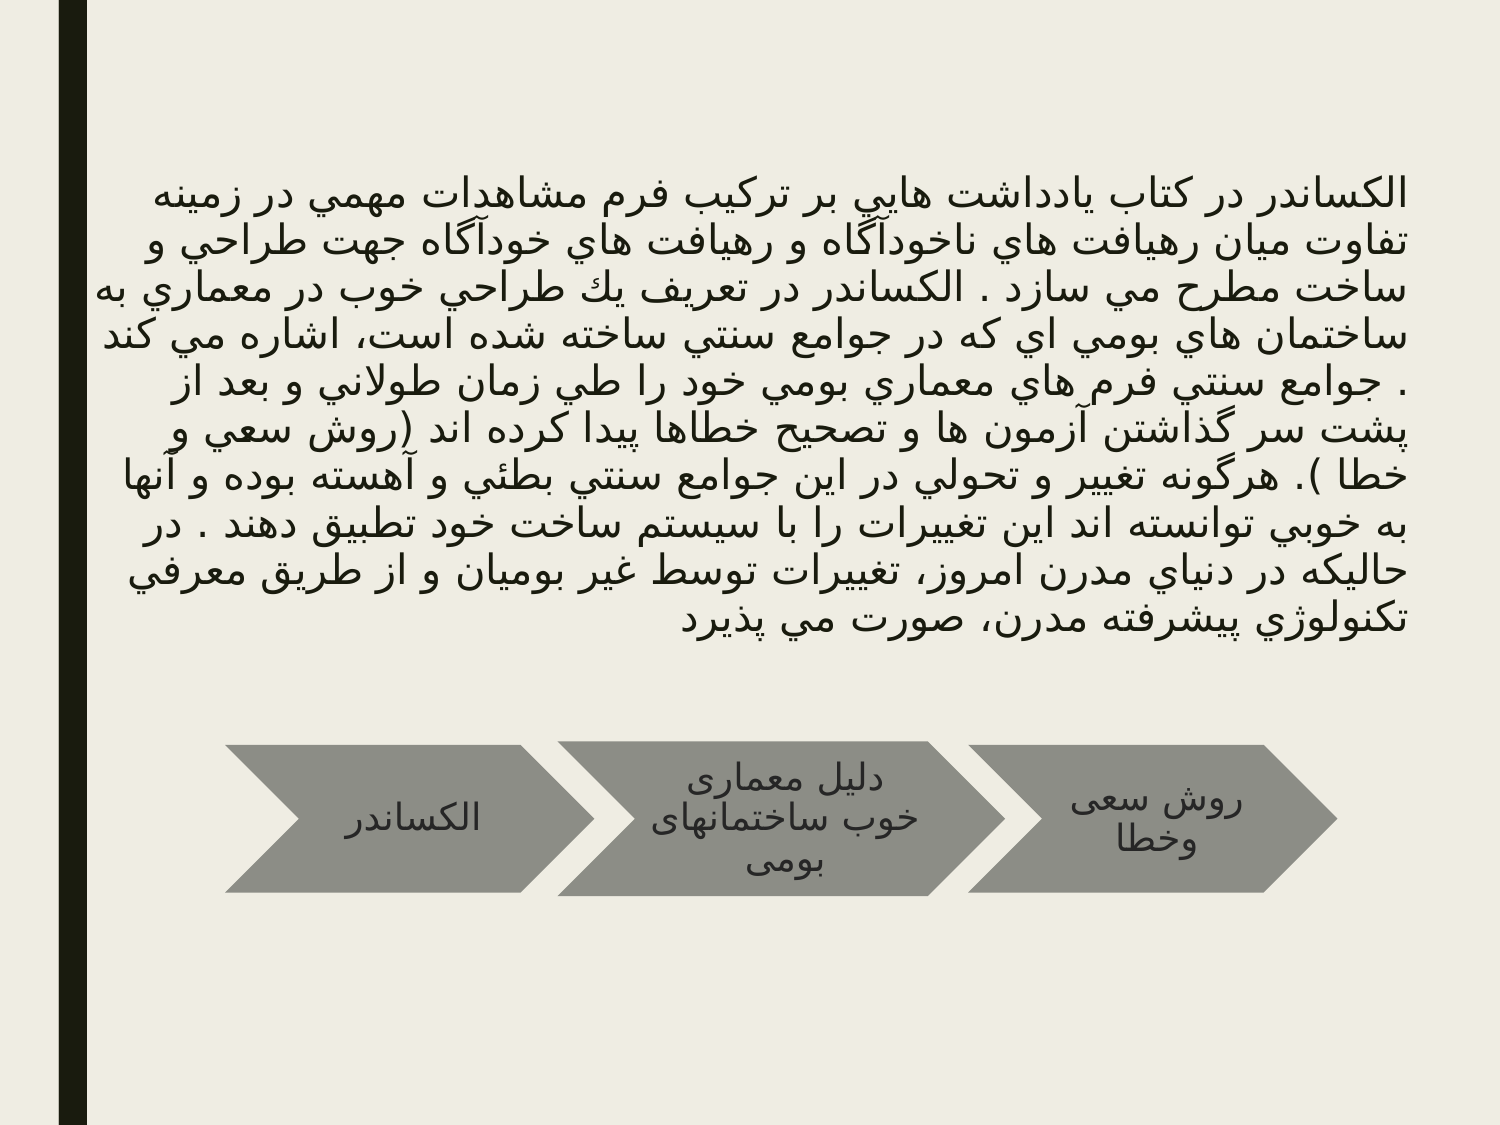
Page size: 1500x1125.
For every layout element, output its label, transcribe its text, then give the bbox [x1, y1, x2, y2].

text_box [224, 574, 1338, 1063]
list الكساندر در کتاب يادداشت هايي بر تركيب فرم مشاهدات مهمي در زمينه تفاوت ميان رهيافت هاي ناخودآگاه و رهيافت هاي خودآگاه جهت طراحي و ساخت مطرح مي سازد . الكساندر در تعريف يك طراحي خوب در معماري به ساختمان هاي بومي اي كه در جوامع سنتي ساخته شده است، اشاره مي كند . جوامع سنتي فرم هاي معماري بومي خود را طي زمان طولاني و بعد از پشت سر گذاشتن آزمون ها و تصحيح خطاها پيدا كرده اند (روش سعي و خطا ). هرگونه تغيير و تحولي در اين جوامع سنتي بطئي و آهسته بوده و آنها به خوبي توانسته اند اين تغييرات را با سيستم ساخت خود تطبيق دهند . در حاليكه در دنياي مدرن امروز، تغييرات توسط غير بوميان و از طريق معرفي تكنولوژي پيشرفته مدرن، صورت مي پذيرد [75, 162, 1425, 675]
